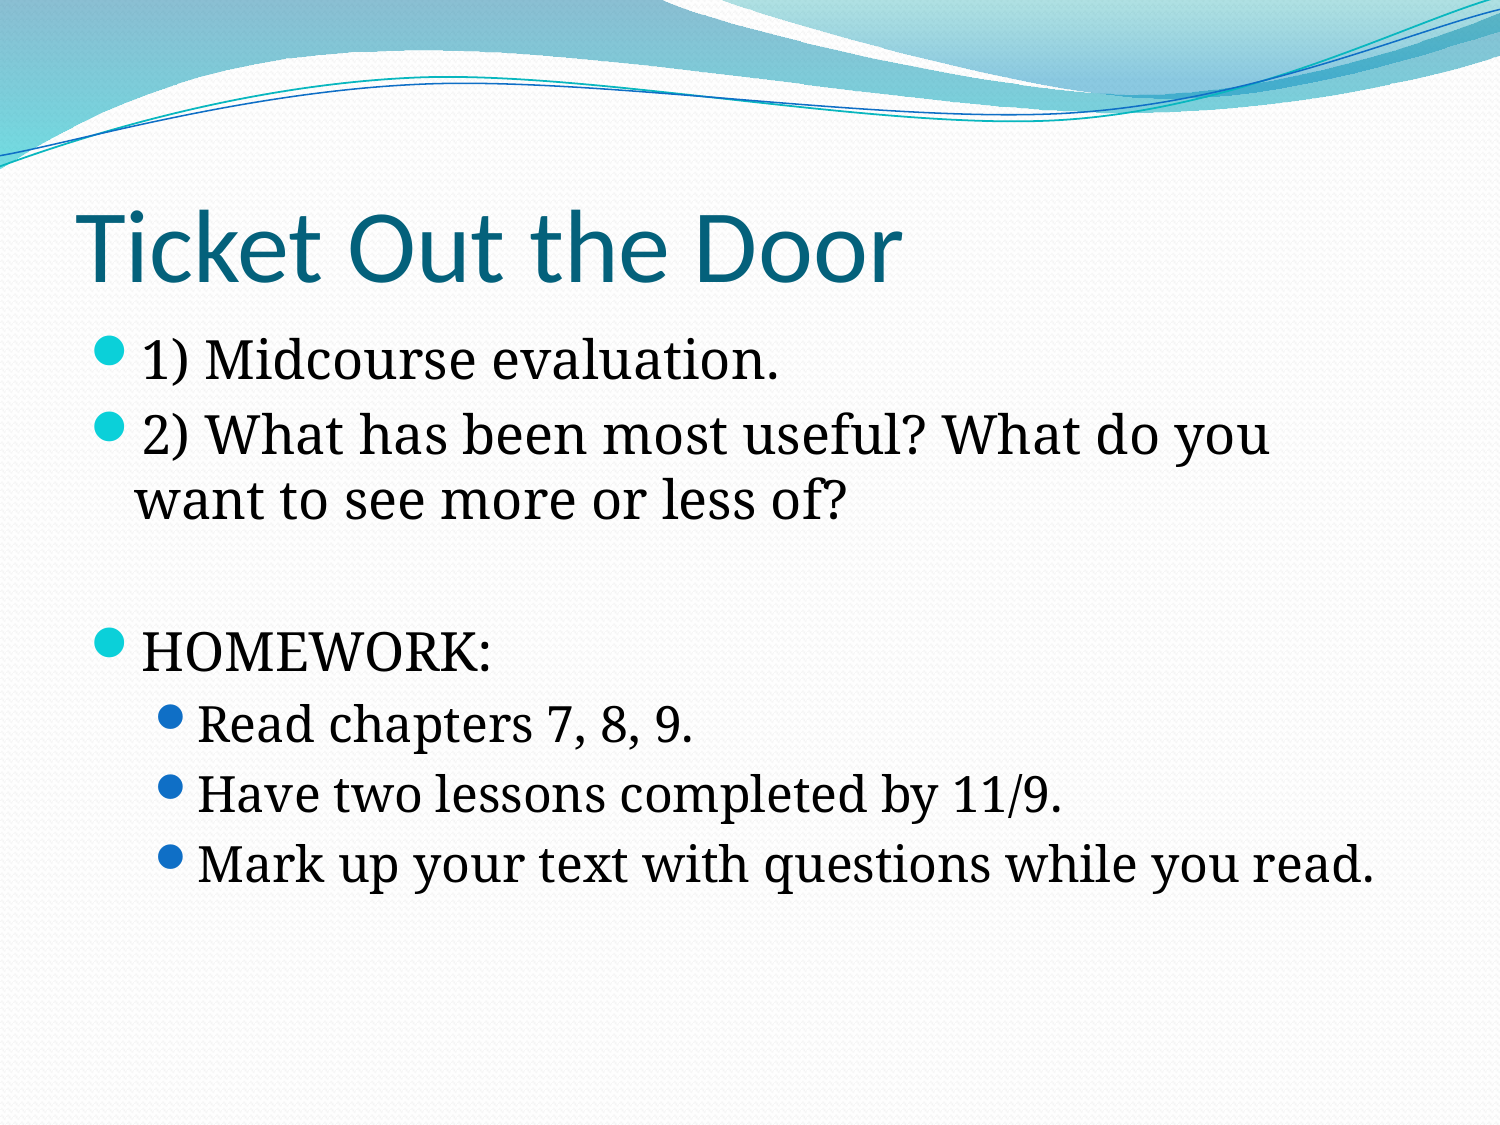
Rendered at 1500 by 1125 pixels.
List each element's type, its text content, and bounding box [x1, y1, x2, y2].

list 1) Midcourse evaluation. 2) What has been most useful? What do you want to see more or less of? HOMEWORK: Read chapters 7, 8, 9. Have two lessons completed by 11/9. Mark up your text with questions while you read. [74, 317, 1426, 1038]
title Ticket Out the Door [74, 115, 1426, 304]
